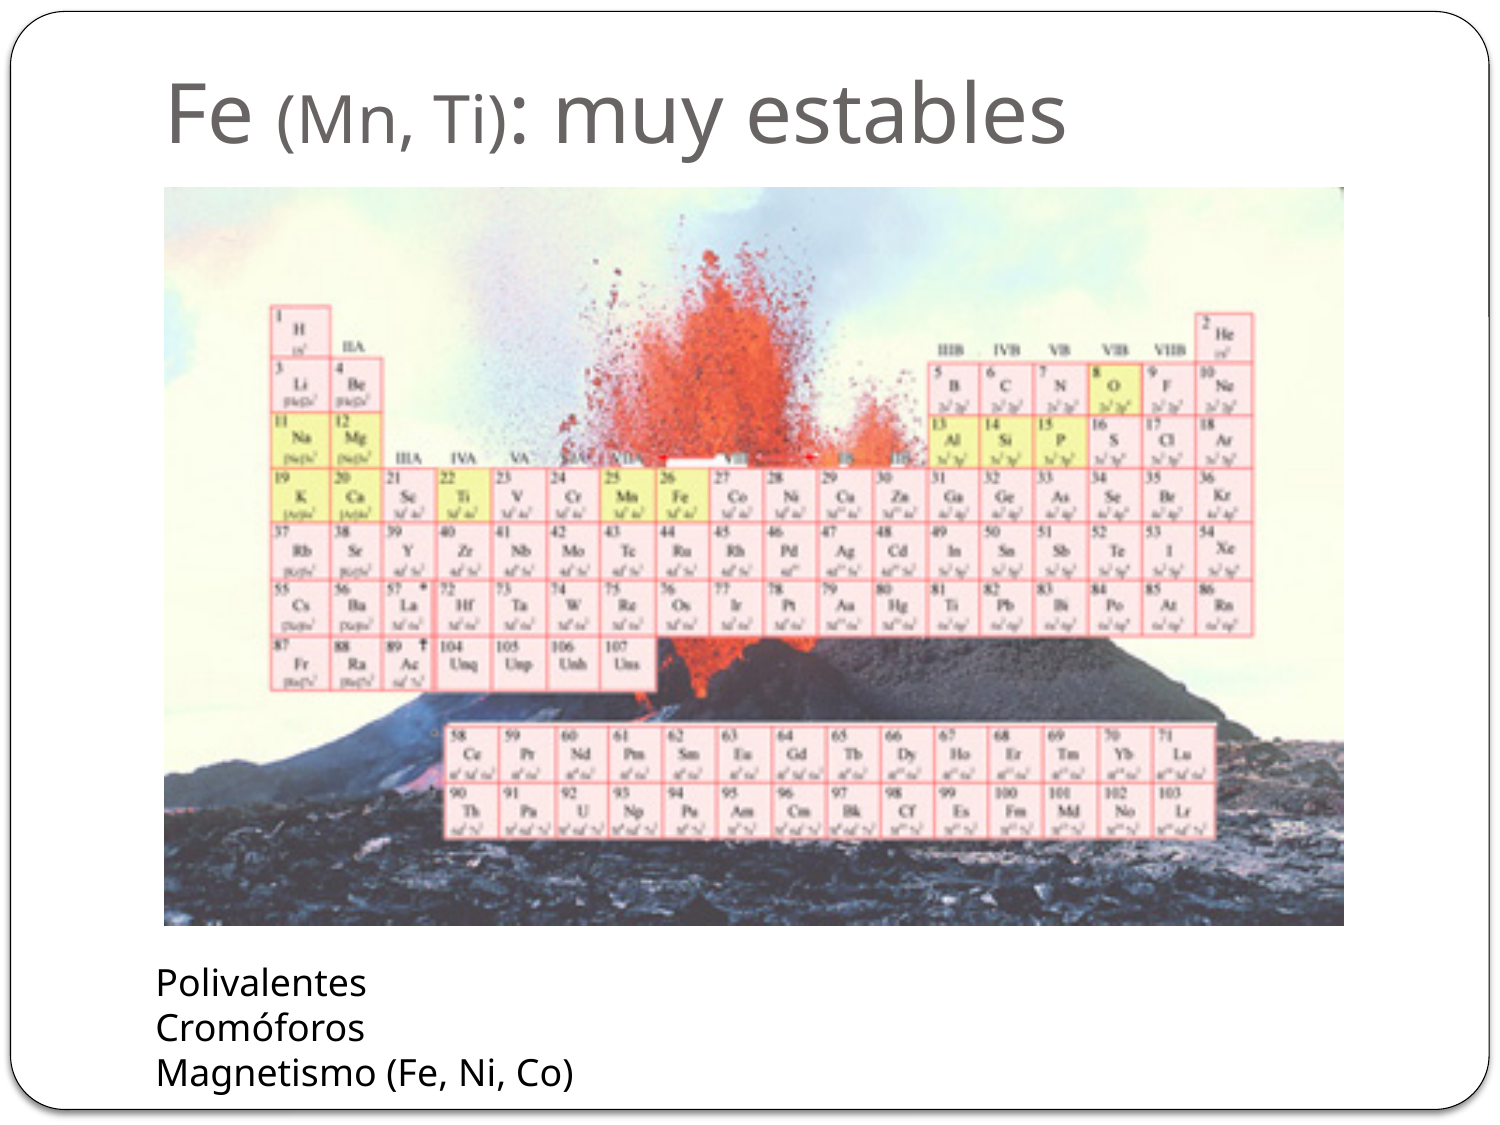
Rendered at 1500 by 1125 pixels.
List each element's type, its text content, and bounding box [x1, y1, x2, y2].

title Fe (Mn, Ti): muy estables [150, 0, 1425, 176]
picture [163, 187, 1344, 926]
text_box Polivalentes Cromóforos Magnetismo (Fe, Ni, Co) [140, 951, 645, 1125]
